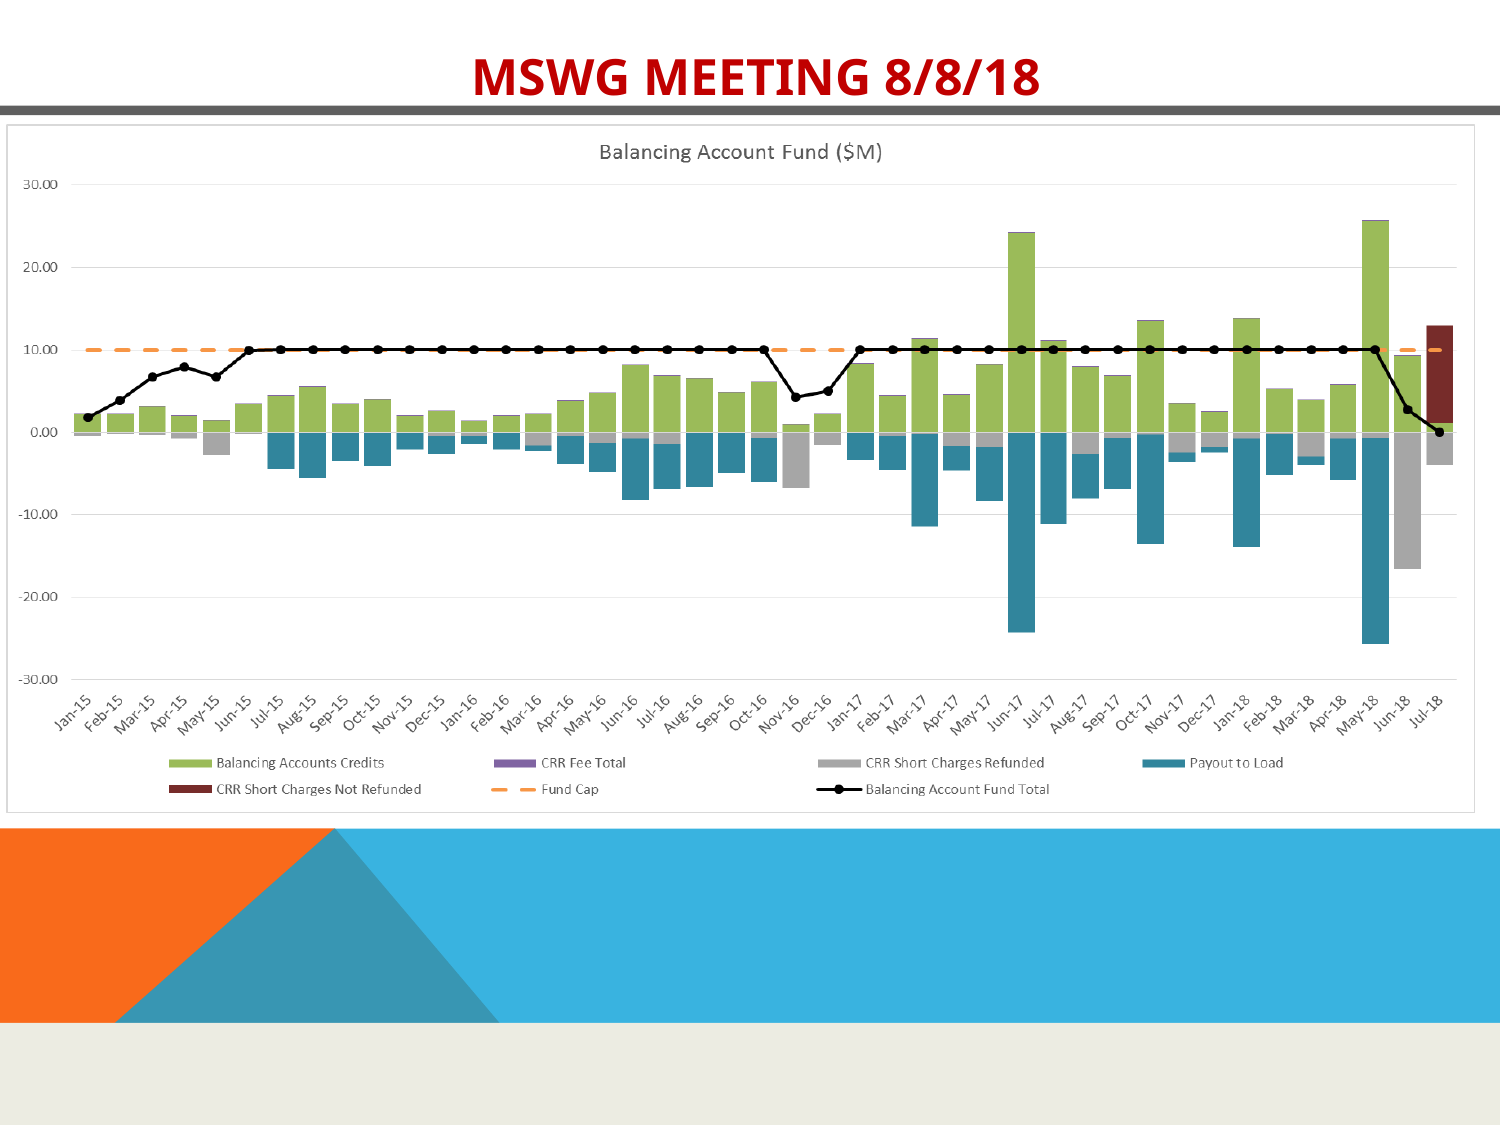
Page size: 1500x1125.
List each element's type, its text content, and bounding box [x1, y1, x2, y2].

list [43, 822, 1469, 1013]
list [43, 112, 1469, 123]
title MSWG Meeting 8/8/18 [62, 12, 1450, 112]
picture [5, 124, 1476, 813]
